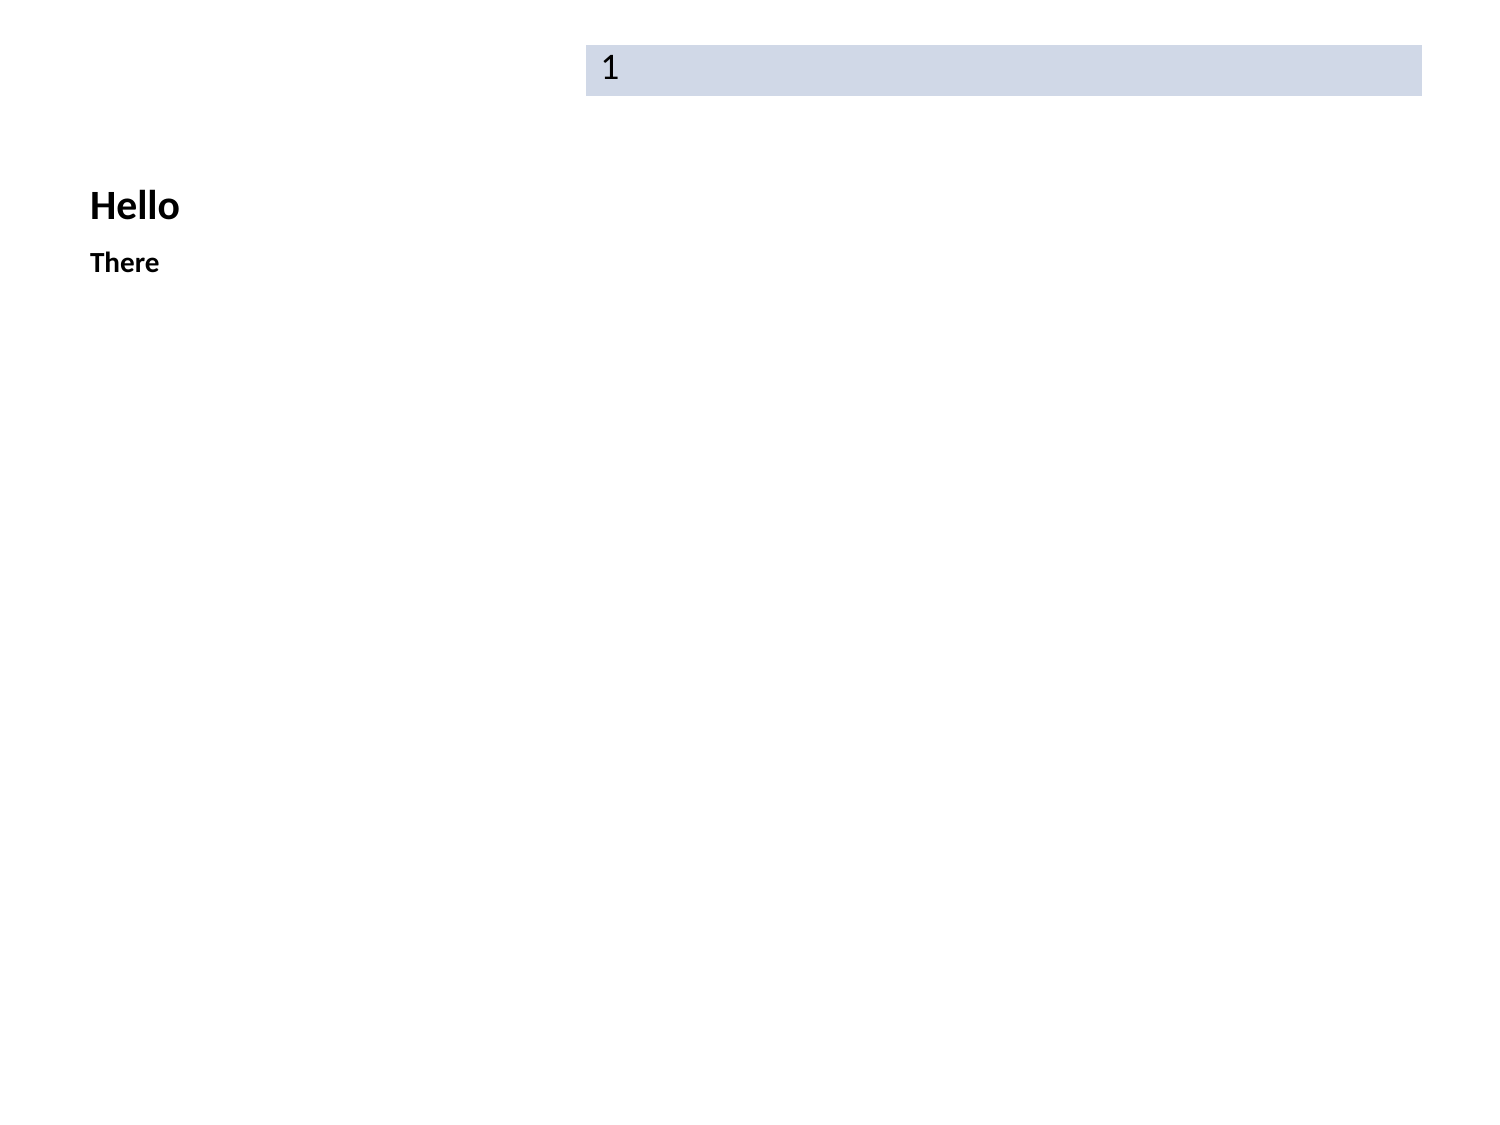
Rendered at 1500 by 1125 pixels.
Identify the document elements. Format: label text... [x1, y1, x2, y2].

table_header 1 [586, 45, 1422, 96]
list There [75, 235, 569, 1005]
title Hello [75, 44, 569, 235]
